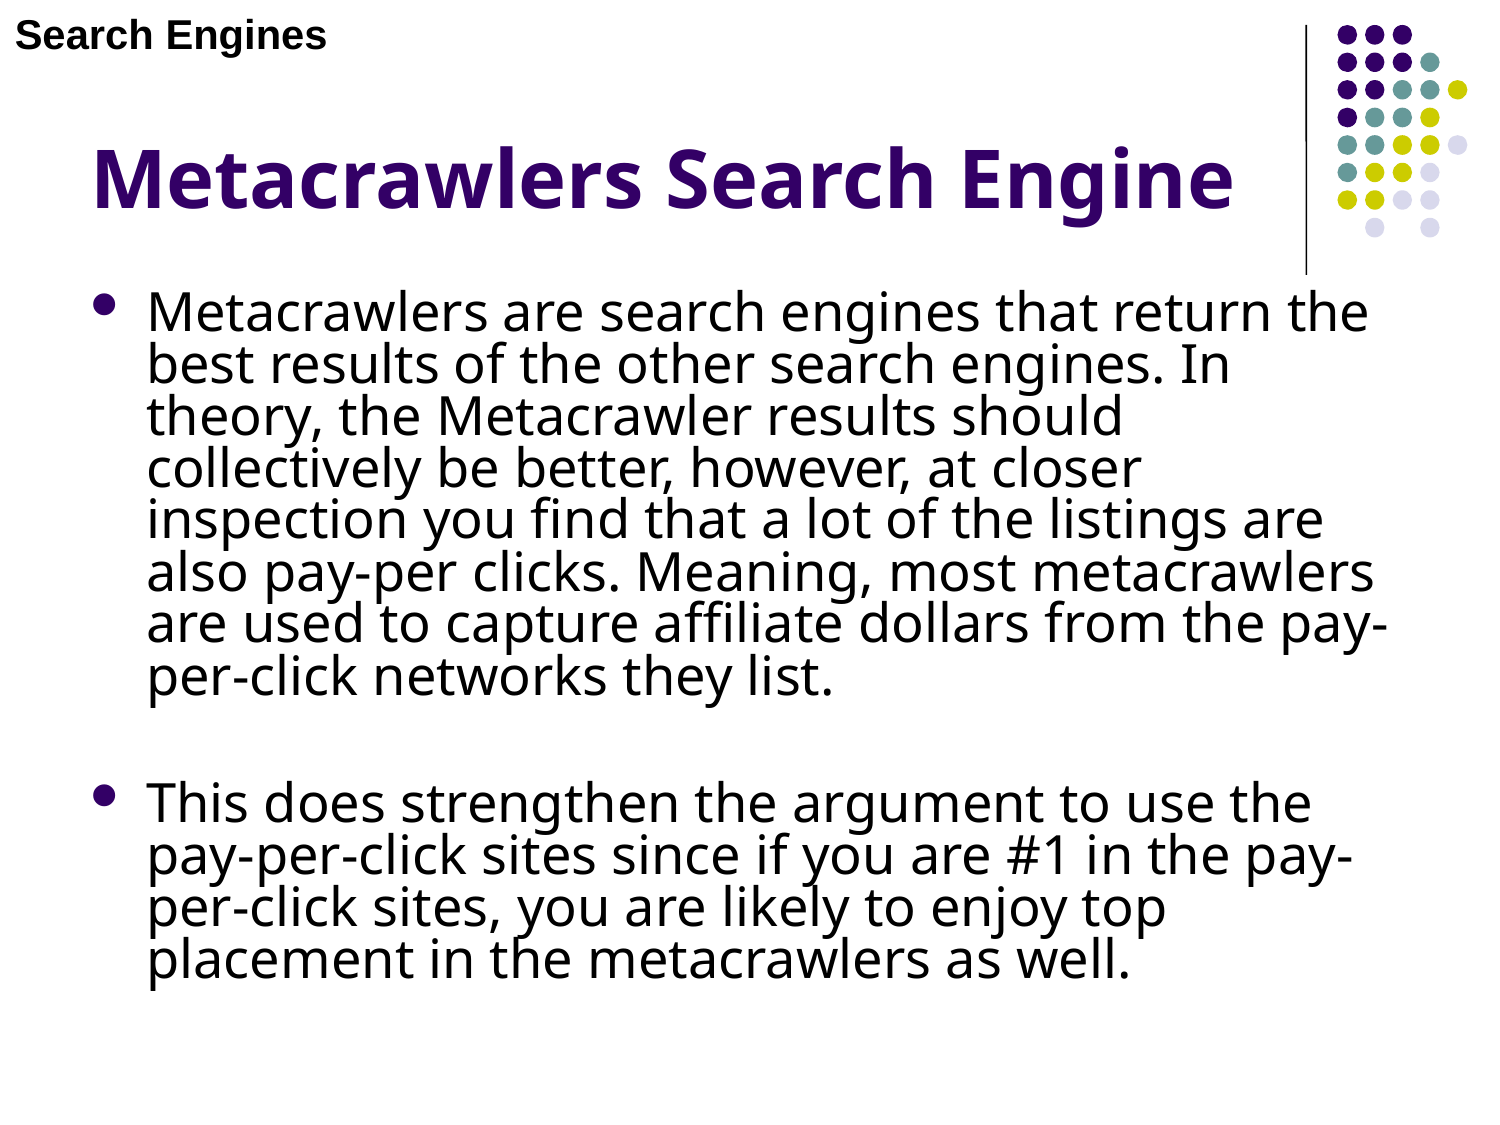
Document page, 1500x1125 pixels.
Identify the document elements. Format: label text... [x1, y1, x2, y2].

text_box Search Engines [0, 0, 355, 65]
title Metacrawlers Search Engine [75, 20, 1313, 233]
list Metacrawlers are search engines that return the best results of the other search engines. In theory, the Metacrawler results should collectively be better, however, at closer inspection you find that a lot of the listings are also pay-per clicks. Meaning, most metacrawlers are used to capture affiliate dollars from the pay-per-click networks they list. This does strengthen the argument to use the pay-per-click sites since if you are #1 in the pay-per-click sites, you are likely to enjoy top placement in the metacrawlers as well. [75, 282, 1425, 1006]
